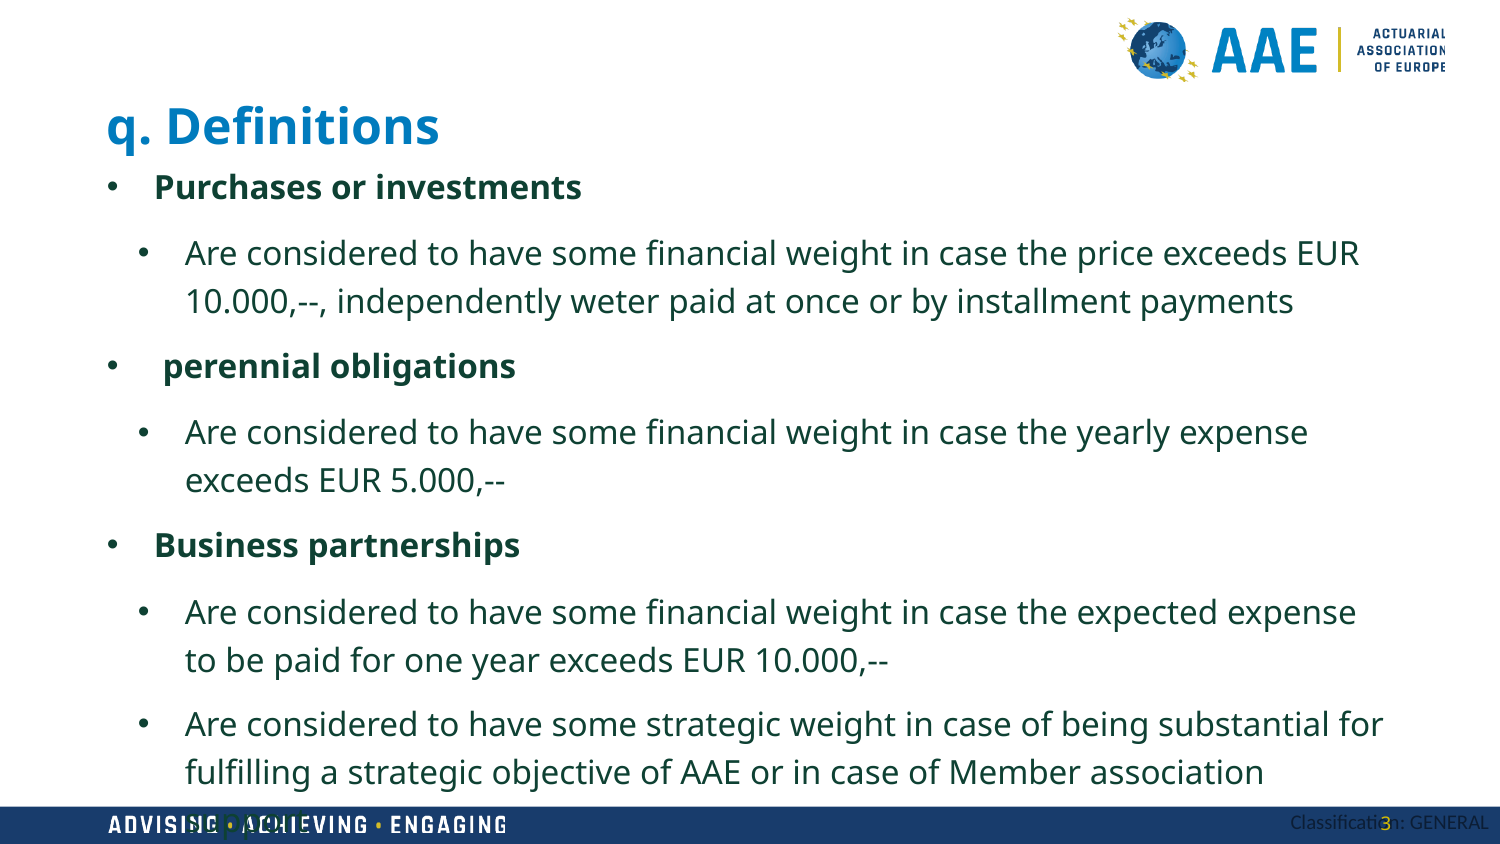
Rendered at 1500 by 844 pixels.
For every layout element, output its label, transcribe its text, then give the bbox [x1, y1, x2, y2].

list Purchases or investments Are considered to have some financial weight in case the price exceeds EUR 10.000,--, independently weter paid at once or by installment payments perennial obligations Are considered to have some financial weight in case the yearly expense exceeds EUR 5.000,-- Business partnerships Are considered to have some financial weight in case the expected expense to be paid for one year exceeds EUR 10.000,-- Are considered to have some strategic weight in case of being substantial for fulfilling a strategic objective of AAE or in case of Member association support [106, 157, 1392, 799]
slide_number 3 [1102, 809, 1392, 842]
title q. Definitions [106, 94, 1392, 157]
